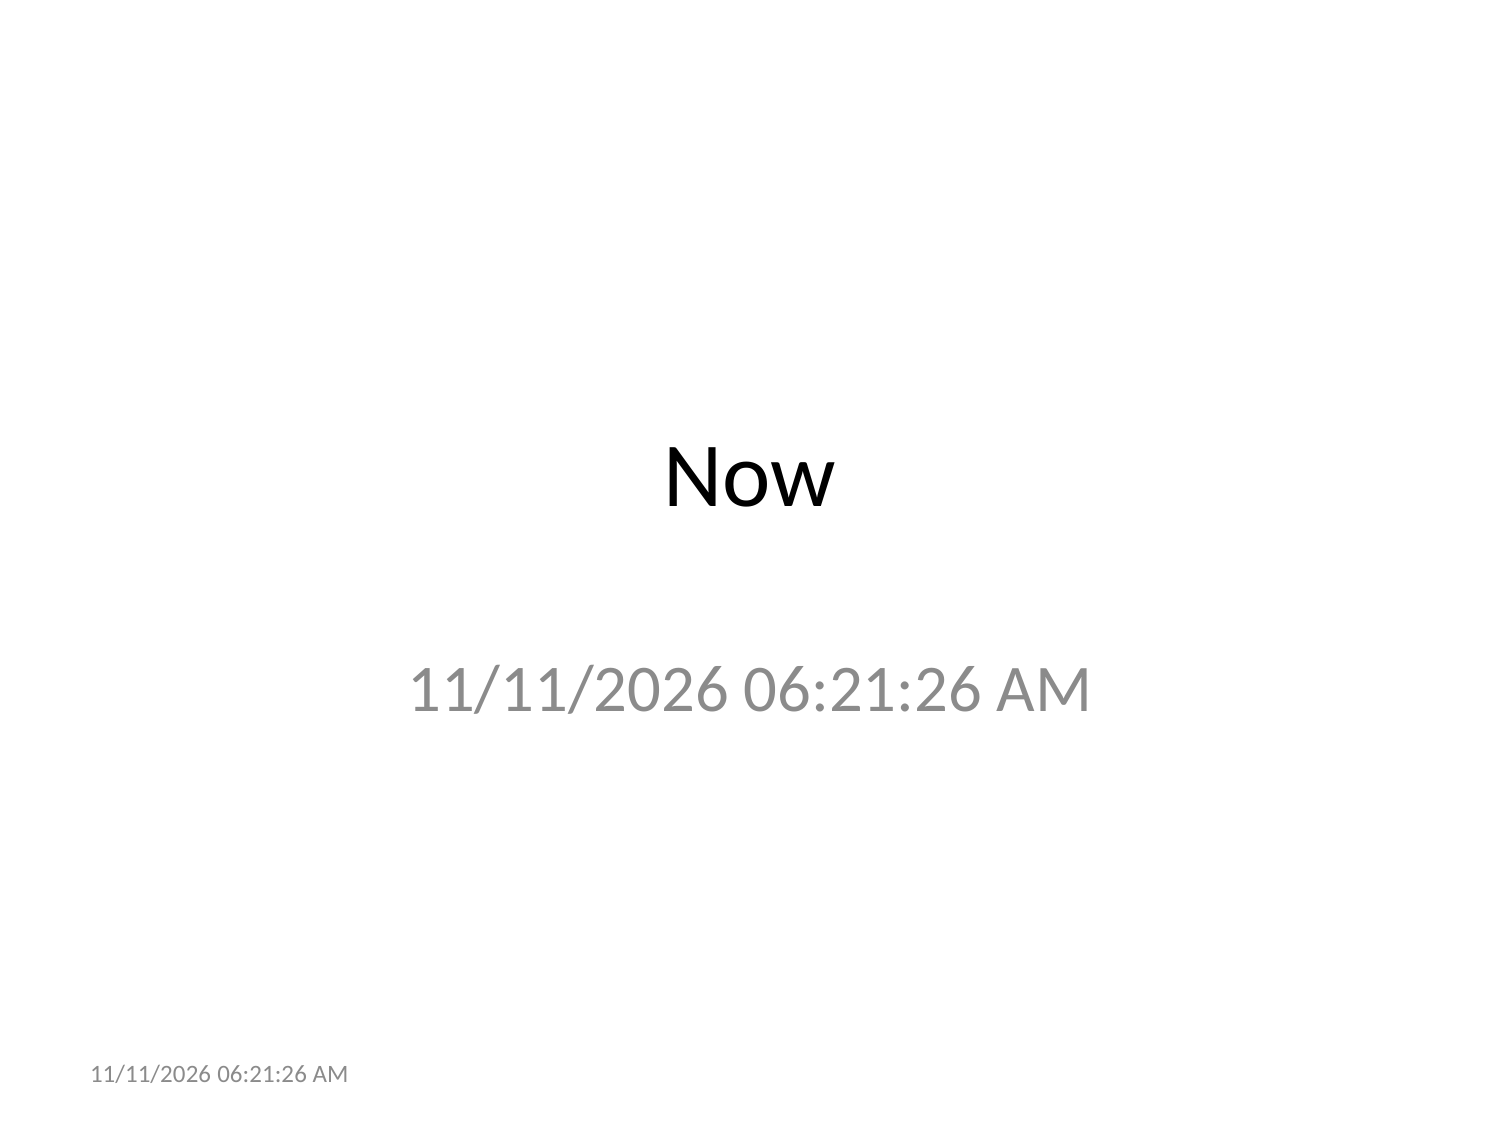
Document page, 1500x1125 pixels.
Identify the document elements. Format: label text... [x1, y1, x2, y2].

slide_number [75, 1042, 425, 1103]
title Now [112, 349, 1388, 591]
subtitle 2011-12-19 10:20:04 AM [225, 637, 1275, 925]
